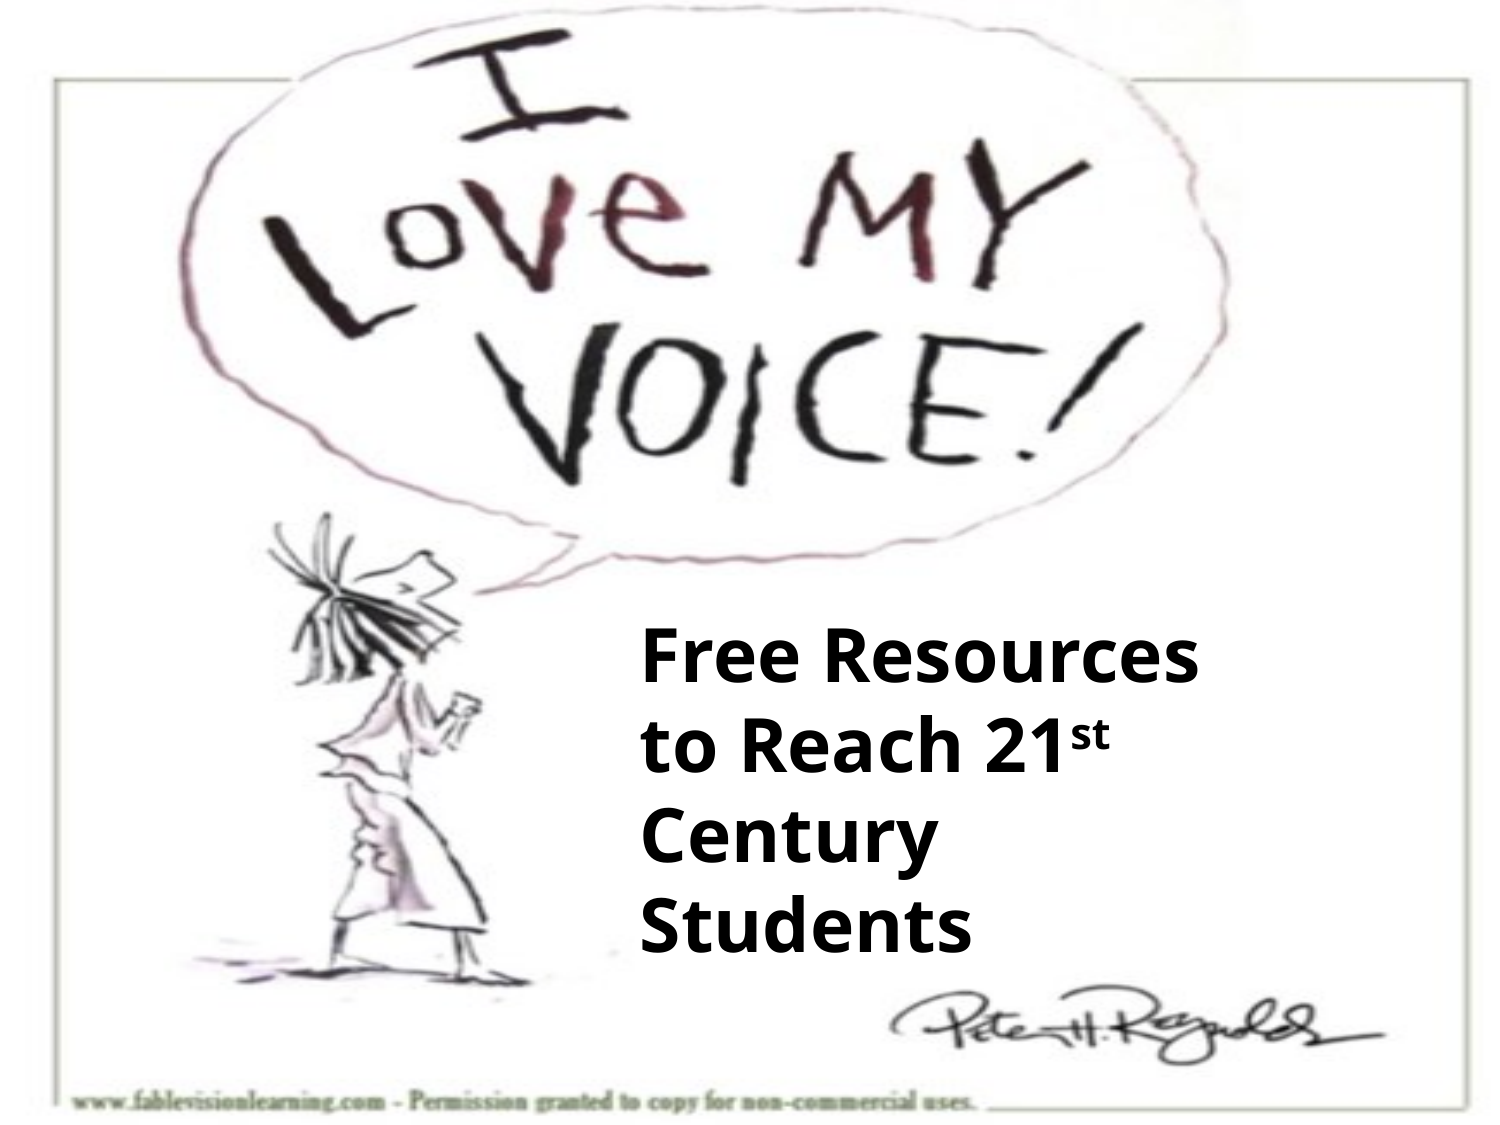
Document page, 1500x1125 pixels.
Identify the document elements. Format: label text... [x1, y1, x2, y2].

picture [0, 0, 1500, 1125]
text_box Free Resources to Reach 21st Century Students [624, 599, 1263, 975]
